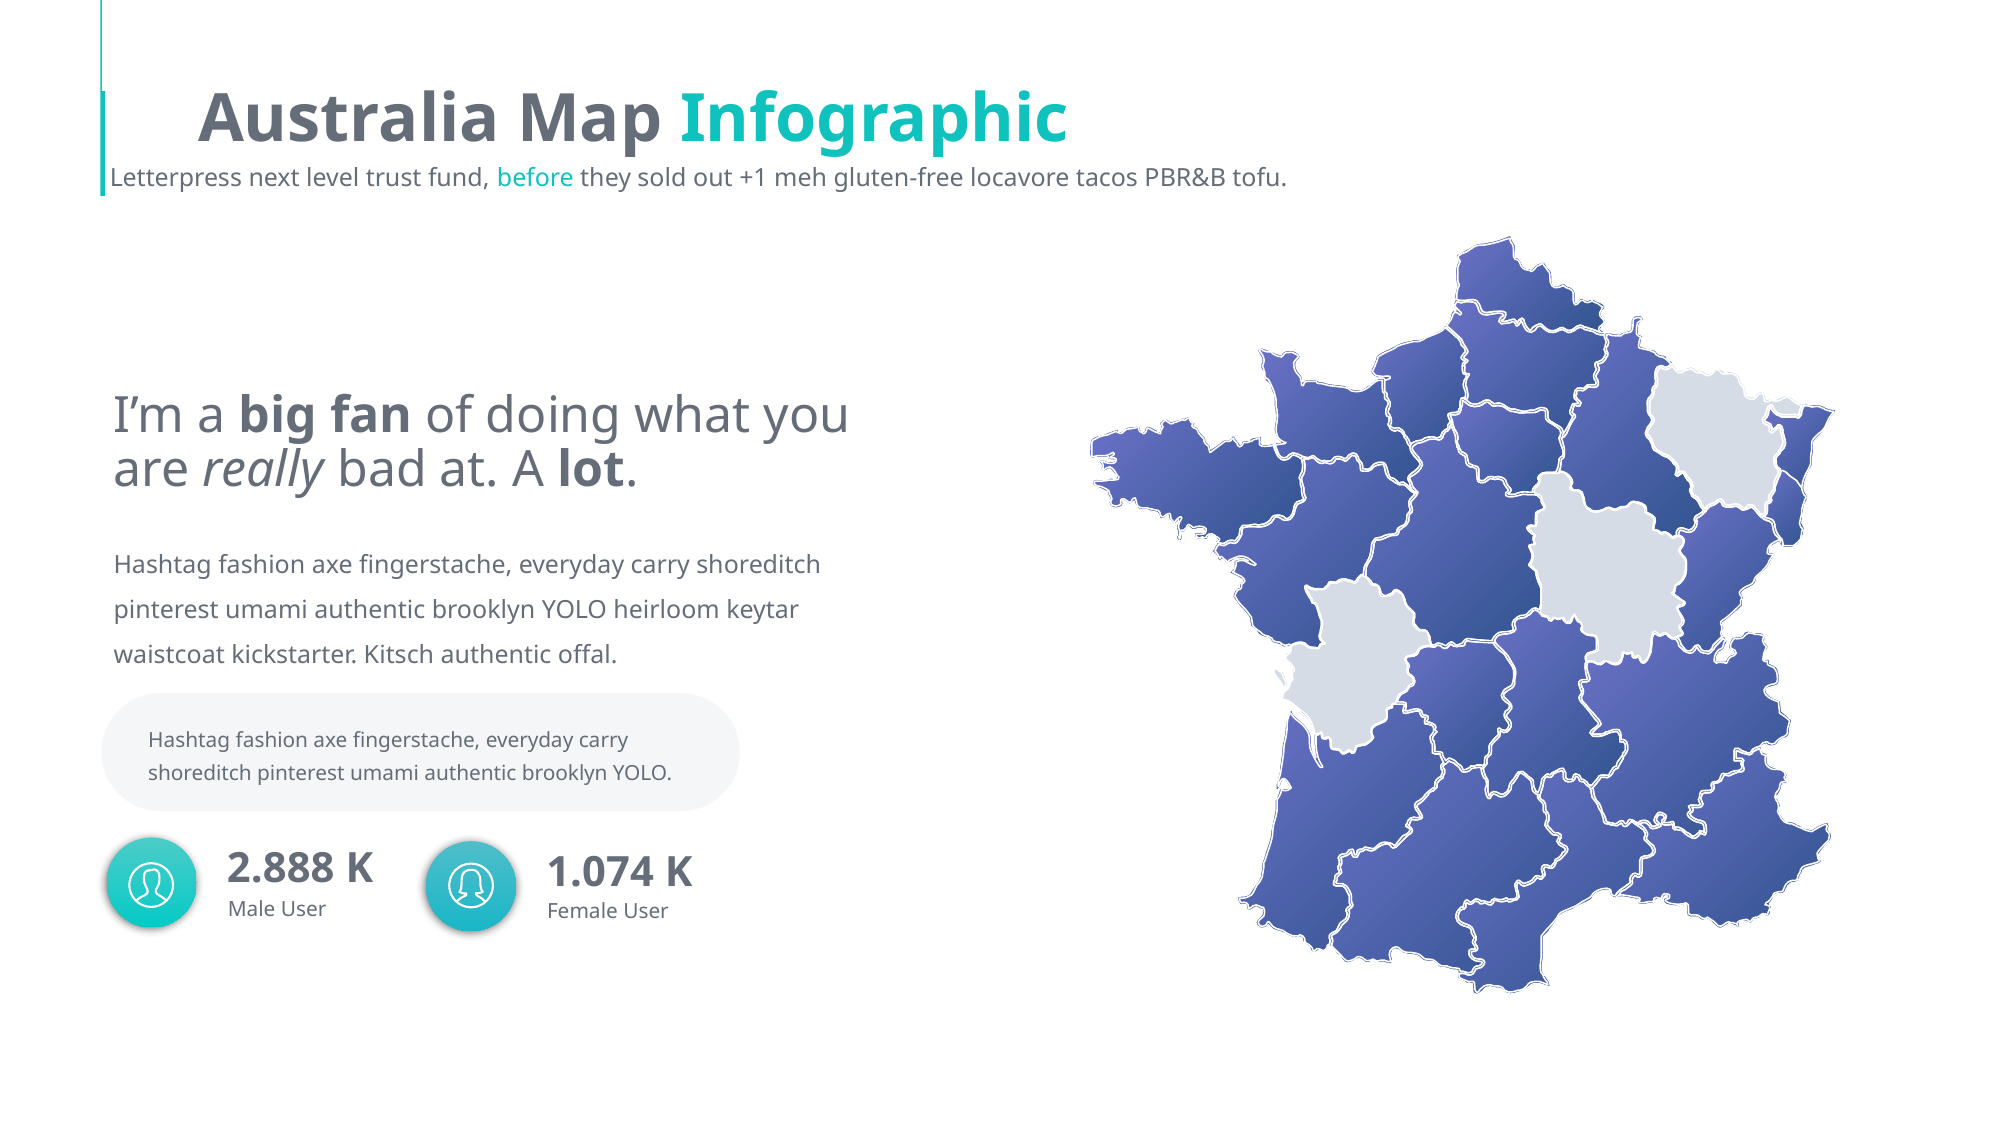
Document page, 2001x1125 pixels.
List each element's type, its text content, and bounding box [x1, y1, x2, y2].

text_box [106, 833, 383, 928]
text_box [1088, 235, 1836, 996]
text_box I’m a big fan of doing what you are really bad at. A lot. [98, 381, 918, 505]
text_box Letterpress next level trust fund, before they sold out +1 meh gluten-free locavore tacos PBR&B tofu. [95, 154, 1310, 199]
text_box Australia Map Infographic [183, 66, 1423, 162]
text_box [426, 837, 703, 932]
text_box Hashtag fashion axe fingerstache, everyday carry shoreditch pinterest umami authentic brooklyn YOLO heirloom keytar waistcoat kickstarter. Kitsch authentic offal. [98, 526, 897, 676]
text_box Hashtag fashion axe fingerstache, everyday carry shoreditch pinterest umami authentic brooklyn YOLO. [100, 692, 741, 813]
